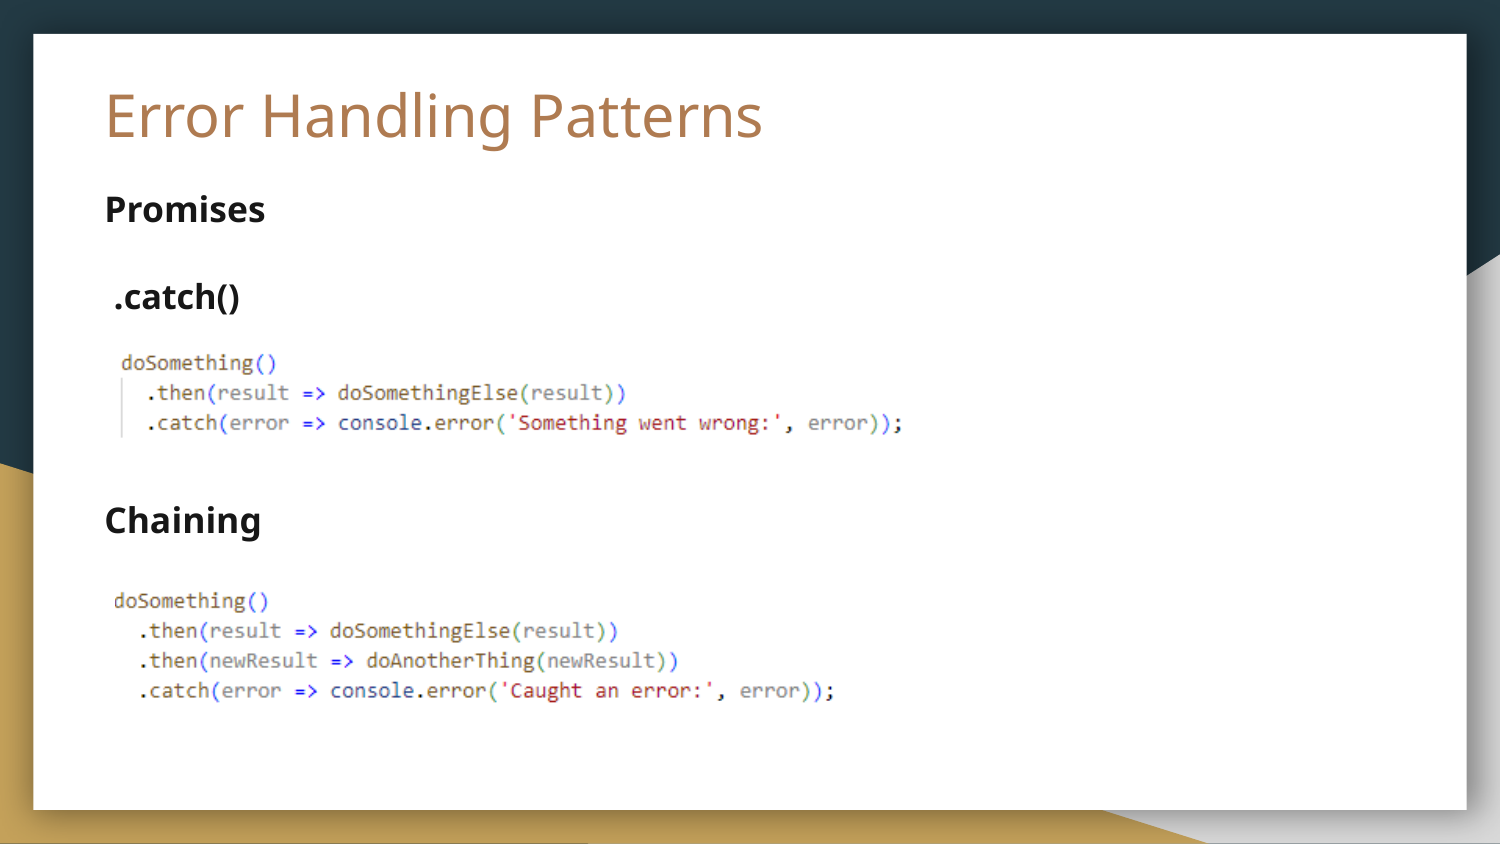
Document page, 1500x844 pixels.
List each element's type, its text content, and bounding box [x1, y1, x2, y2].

text_box Chaining [89, 477, 706, 560]
picture [115, 345, 927, 461]
title Error Handling Patterns [89, 62, 781, 184]
text_box Promises .catch() [89, 166, 558, 329]
picture [115, 583, 891, 734]
